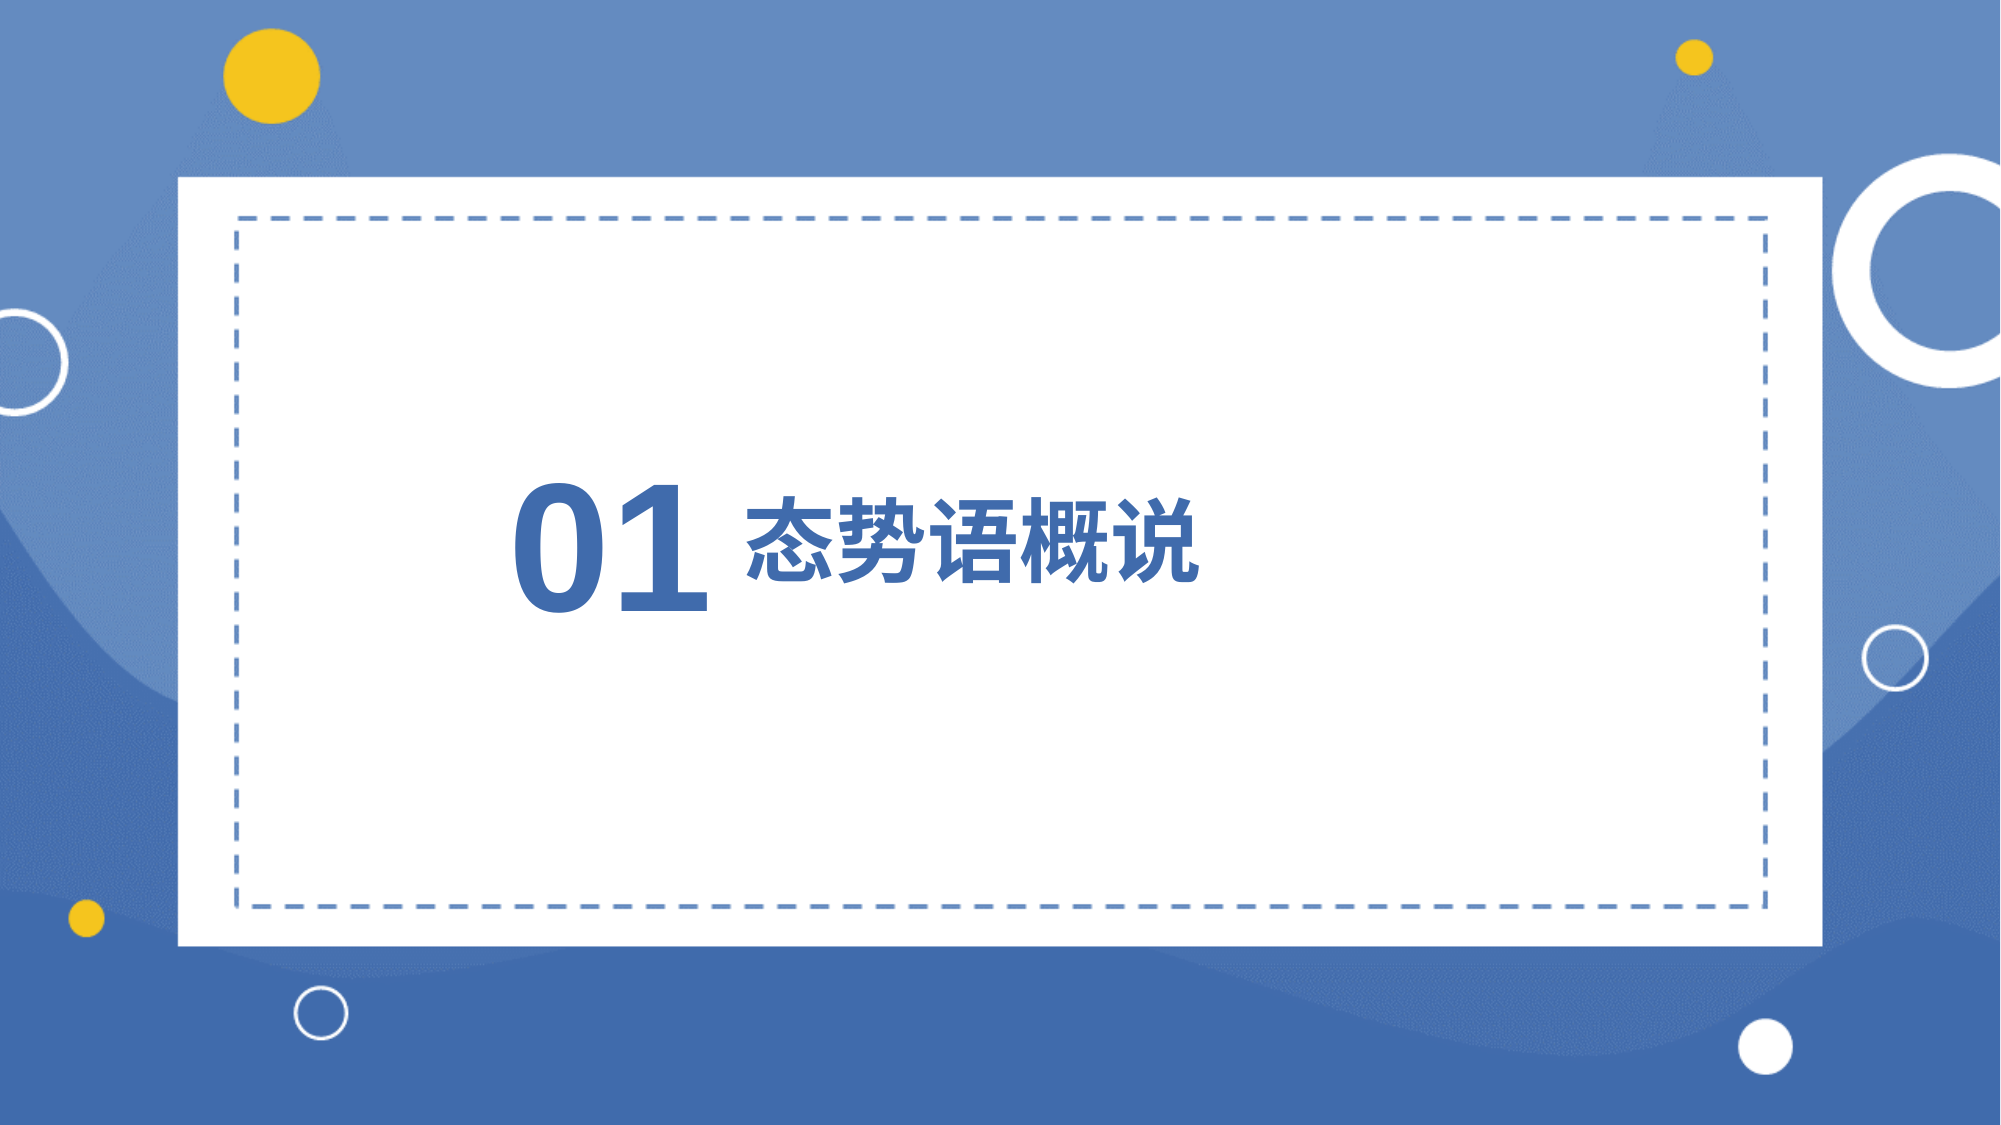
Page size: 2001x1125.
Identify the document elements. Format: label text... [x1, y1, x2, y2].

picture [0, 0, 2001, 1125]
text_box 01 [493, 420, 728, 656]
text_box 态势语概说 [729, 476, 1218, 602]
